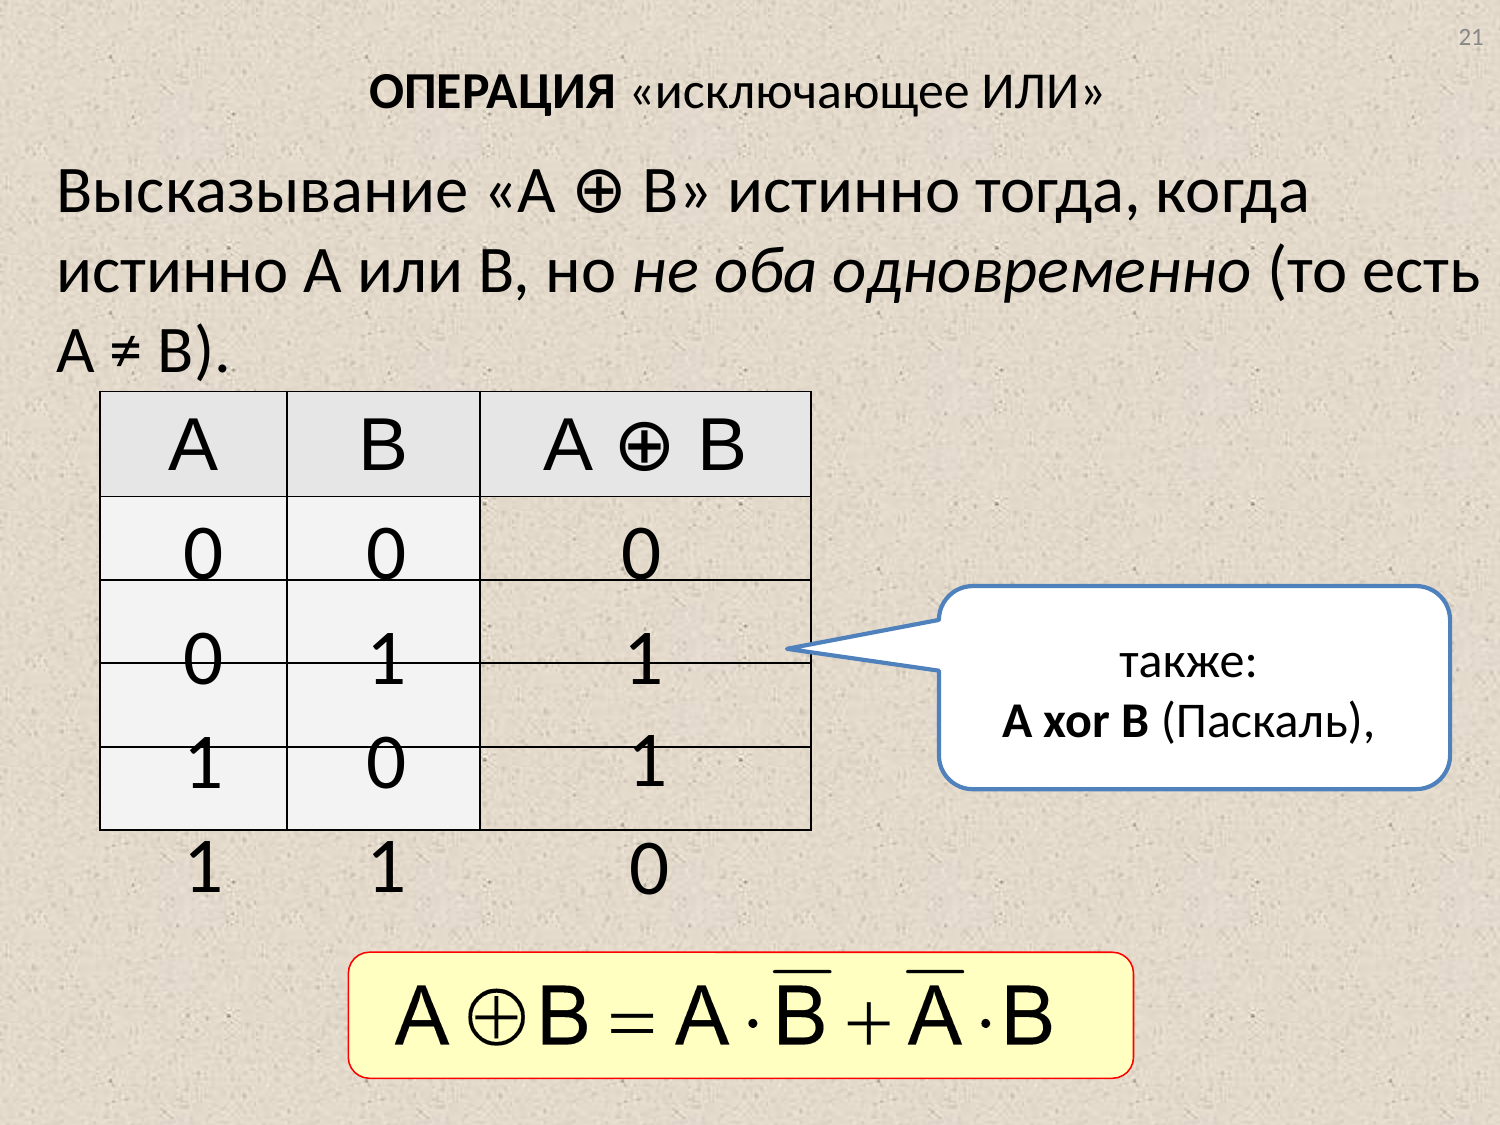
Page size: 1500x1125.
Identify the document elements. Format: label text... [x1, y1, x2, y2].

table_cell [422, 748, 479, 829]
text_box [166, 606, 424, 700]
table_cell [101, 748, 166, 829]
text_box также: A xor B (Паскаль), [787, 586, 1451, 790]
text_box Высказывание «A ⊕ B» истинно тогда, когда истинно А или B, но не оба одновременно (то есть A ≠ B). [41, 137, 1500, 393]
table_cell [481, 581, 810, 662]
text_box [348, 951, 1134, 1079]
table_cell [288, 497, 479, 579]
slide_number ‹#› [1148, 0, 1499, 75]
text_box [166, 710, 424, 804]
title ОПЕРАЦИЯ «исключающее ИЛИ» [51, 49, 1425, 127]
table_header A [101, 392, 286, 496]
text_box 1 [597, 606, 690, 700]
text_box 1 [601, 708, 694, 801]
picture [0, 0, 1500, 1125]
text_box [166, 500, 424, 595]
table_cell [481, 664, 810, 746]
table_cell [101, 664, 166, 746]
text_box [166, 814, 424, 908]
text_box 0 [595, 501, 689, 594]
text_box 0 [603, 816, 696, 909]
table_cell [481, 748, 810, 829]
table_cell [481, 497, 810, 579]
table_cell [101, 497, 286, 579]
table_header А ⊕ B [481, 392, 810, 496]
table_cell [422, 664, 479, 746]
table_cell [421, 581, 479, 662]
table_cell [101, 581, 168, 662]
table_header B [288, 392, 479, 496]
